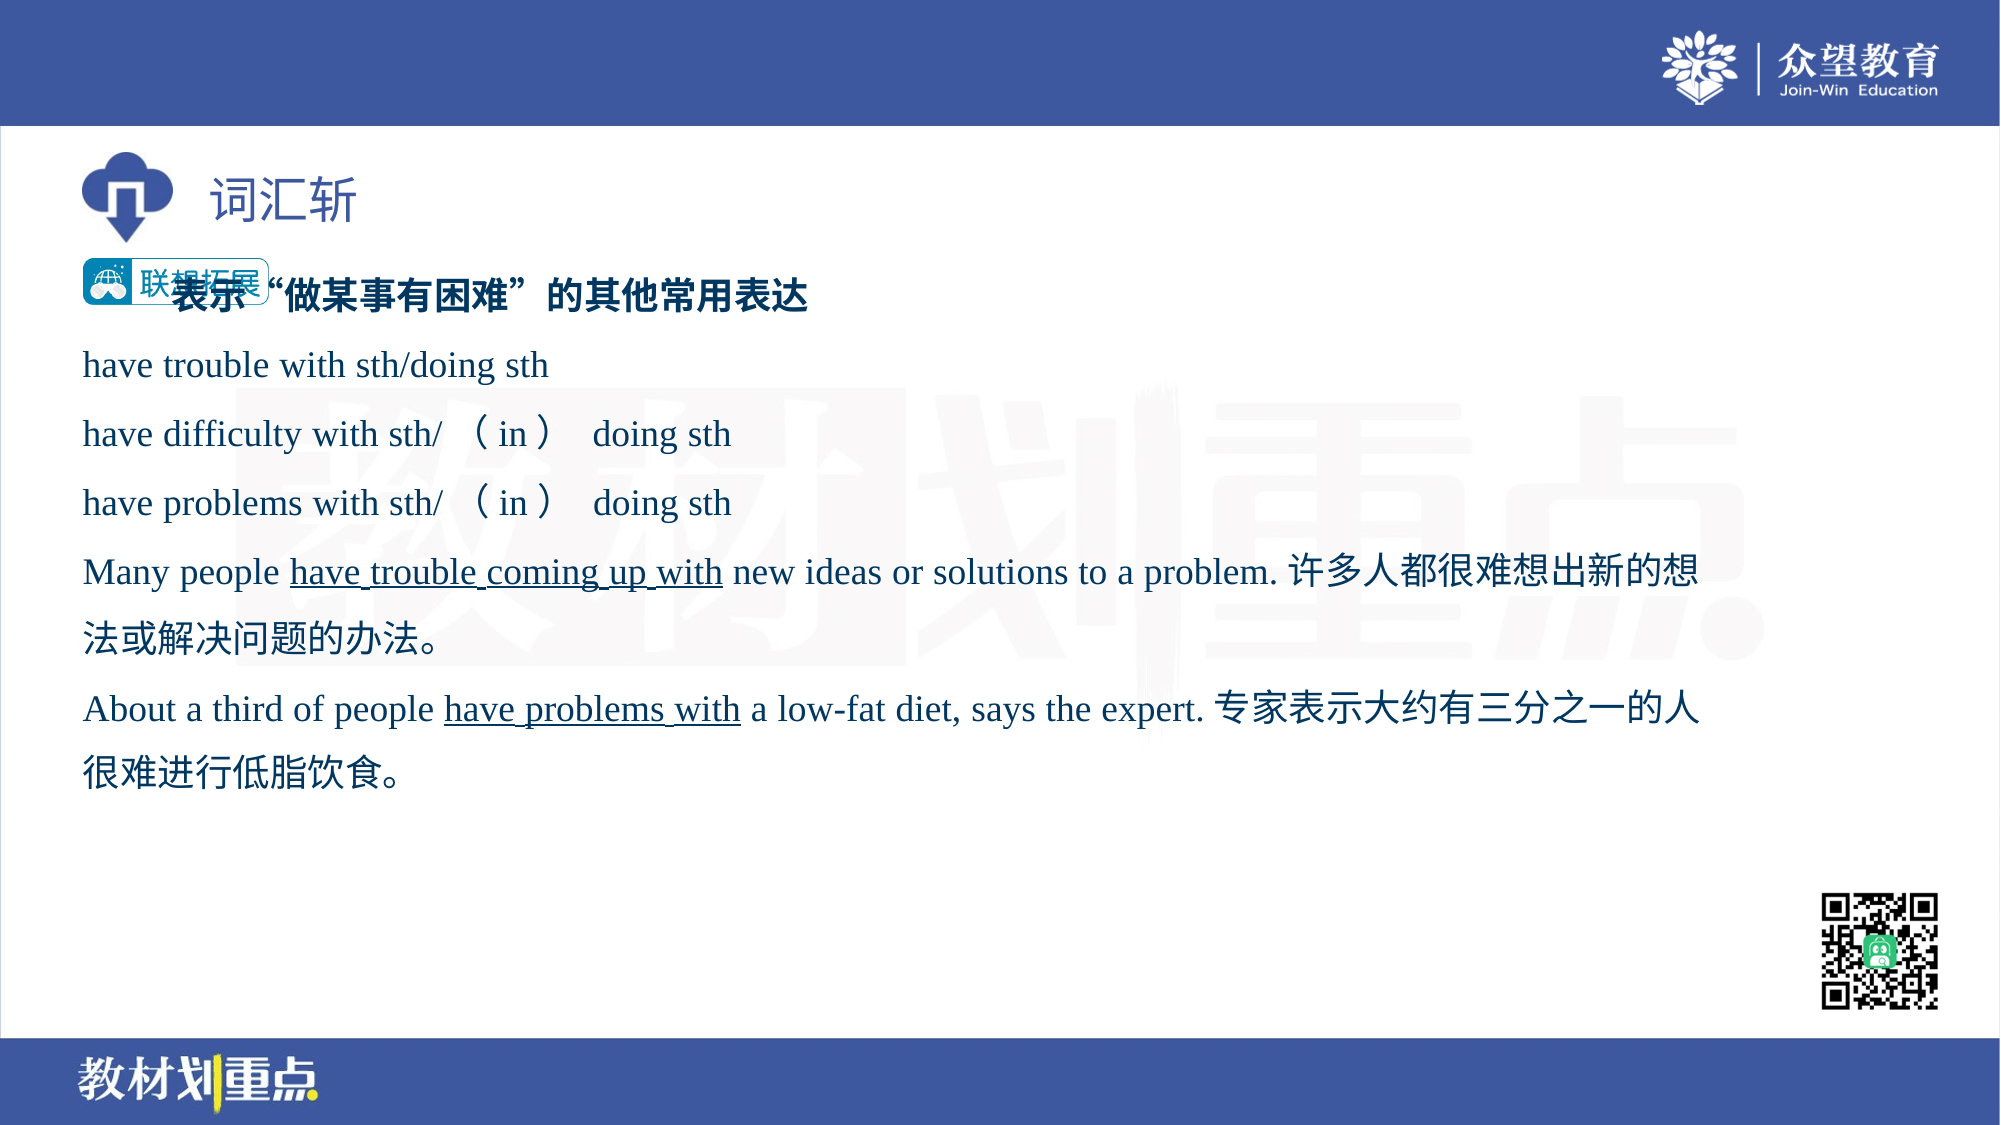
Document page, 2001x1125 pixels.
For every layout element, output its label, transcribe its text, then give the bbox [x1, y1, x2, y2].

picture [0, 0, 2000, 1125]
text_box 表示“做某事有困难”的其他常用表达 have trouble with sth/doing sth have difficulty with sth/（in） doing sth have problems with sth/（in） doing sth Many people have trouble coming up with new ideas or solutions to a problem.许多人都很难想出新的想 法或解决问题的办法。 About a third of people have problems with a low-fat diet, says the expert.专家表示大约有三分之一的人 很难进行低脂饮食。 [82, 248, 1817, 787]
